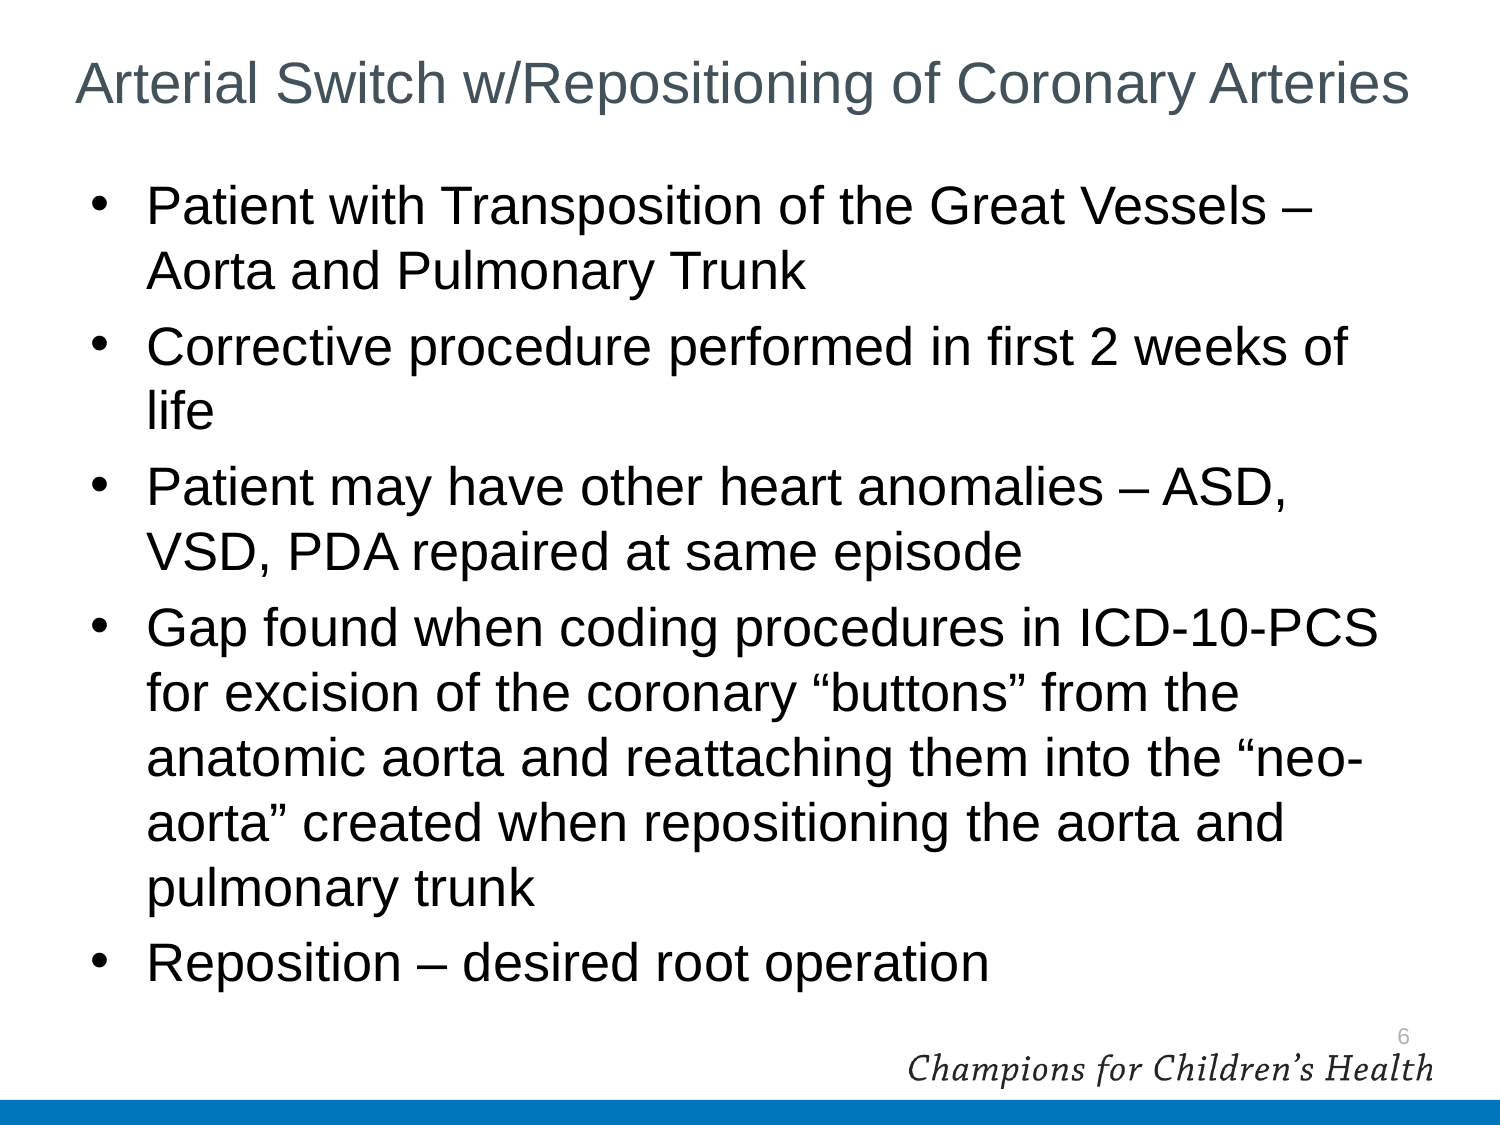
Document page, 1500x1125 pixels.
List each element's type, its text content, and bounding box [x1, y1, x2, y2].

list Patient with Transposition of the Great Vessels – Aorta and Pulmonary Trunk Corrective procedure performed in first 2 weeks of life Patient may have other heart anomalies – ASD, VSD, PDA repaired at same episode Gap found when coding procedures in ICD-10-PCS for excision of the coronary “buttons” from the anatomic aorta and reattaching them into the “neo-aorta” created when repositioning the aorta and pulmonary trunk Reposition – desired root operation [74, 162, 1426, 1001]
title Arterial Switch w/Repositioning of Coronary Arteries [74, 44, 1426, 138]
slide_number 6 [1074, 1005, 1425, 1066]
picture [909, 1053, 1432, 1089]
